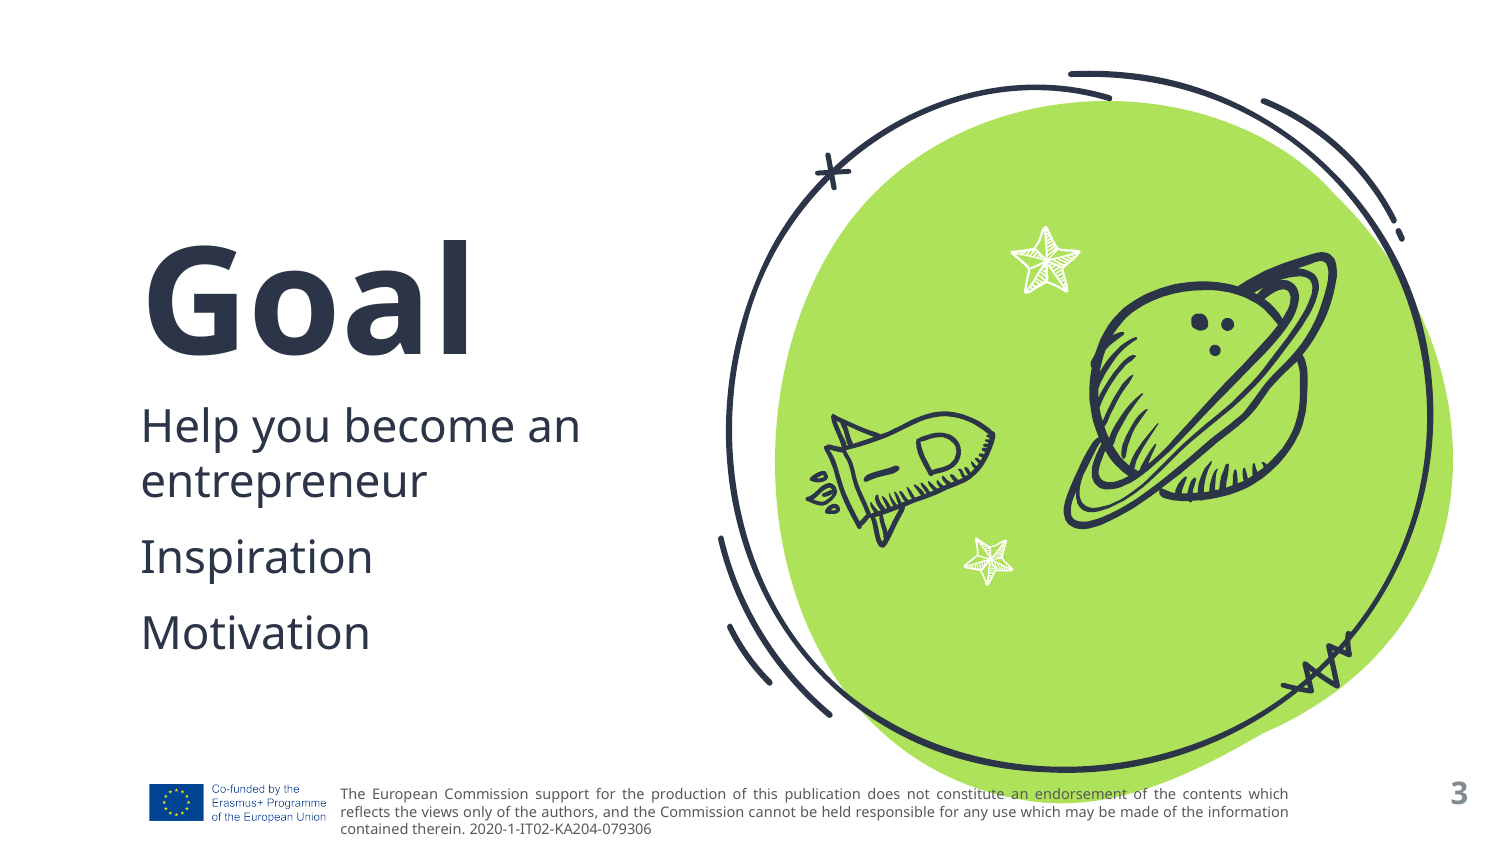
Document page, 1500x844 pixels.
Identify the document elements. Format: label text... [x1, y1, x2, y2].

text_box [1010, 225, 1081, 294]
text_box [963, 537, 1014, 586]
text_box [809, 470, 828, 483]
text_box [1063, 252, 1337, 530]
title Goal [140, 221, 676, 387]
slide_number 3 [1378, 769, 1469, 820]
text_box [805, 483, 840, 514]
subtitle Help you become an entrepreneur Inspiration Motivation [140, 396, 676, 622]
picture [149, 784, 326, 823]
text_box [823, 411, 996, 548]
